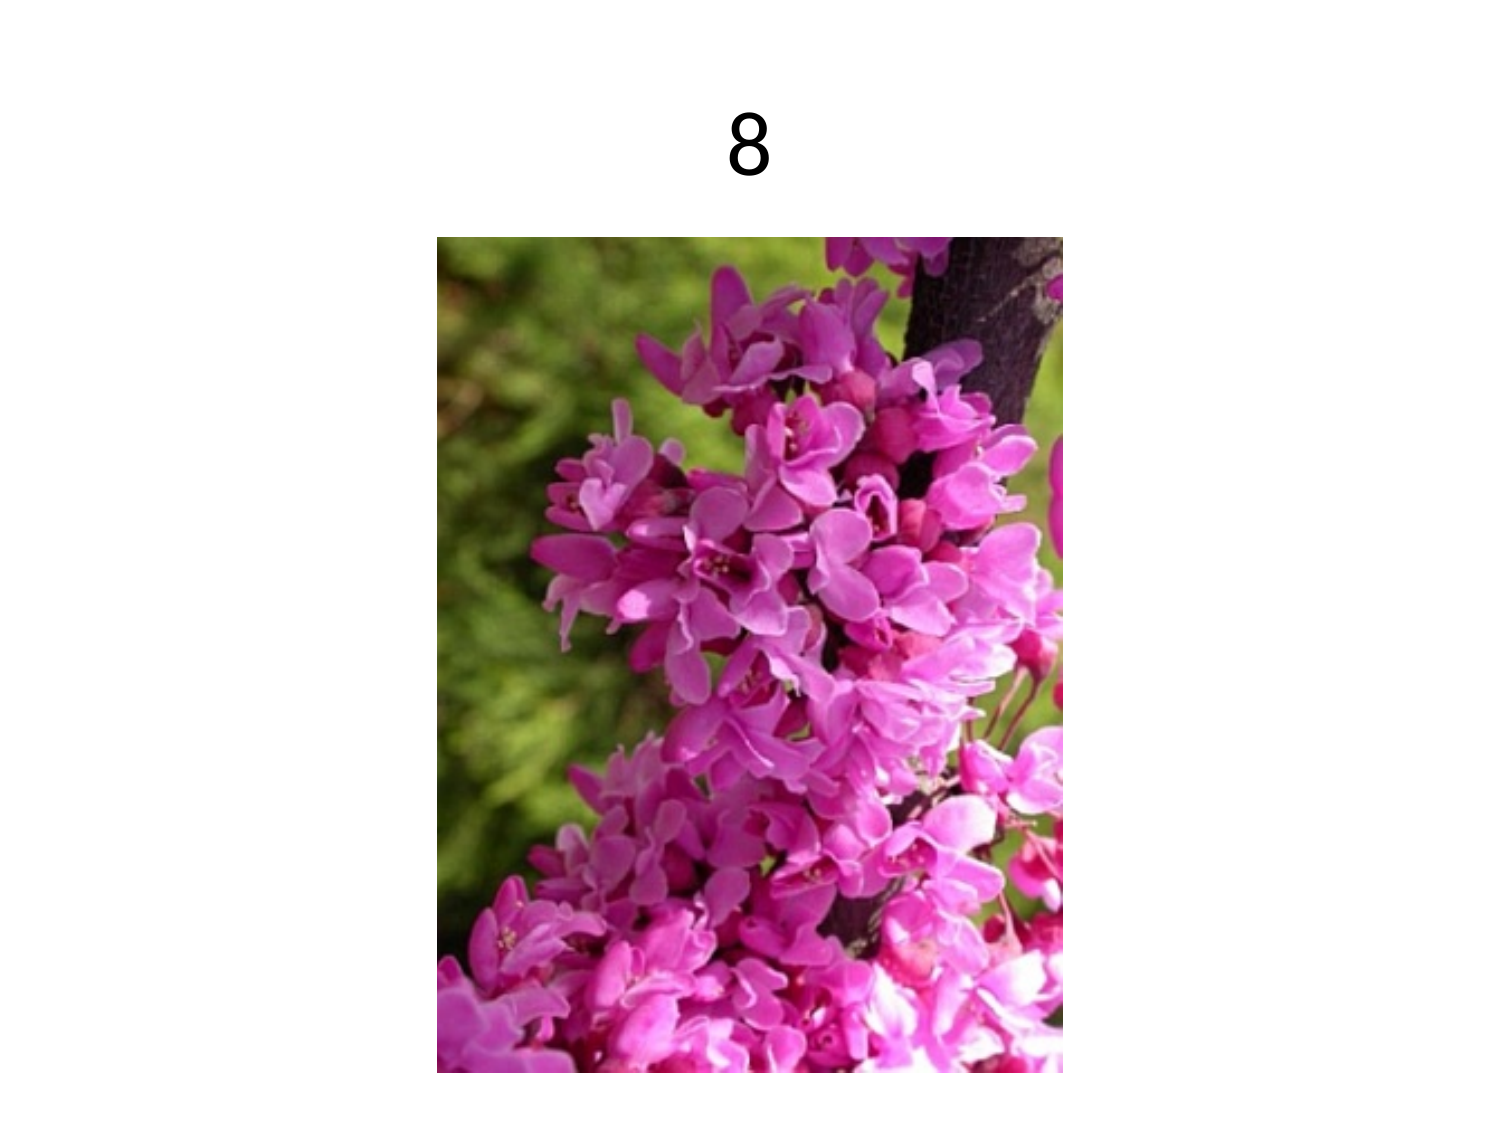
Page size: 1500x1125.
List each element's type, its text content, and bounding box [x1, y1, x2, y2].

title 8 [75, 45, 1425, 233]
picture [437, 237, 1063, 1073]
